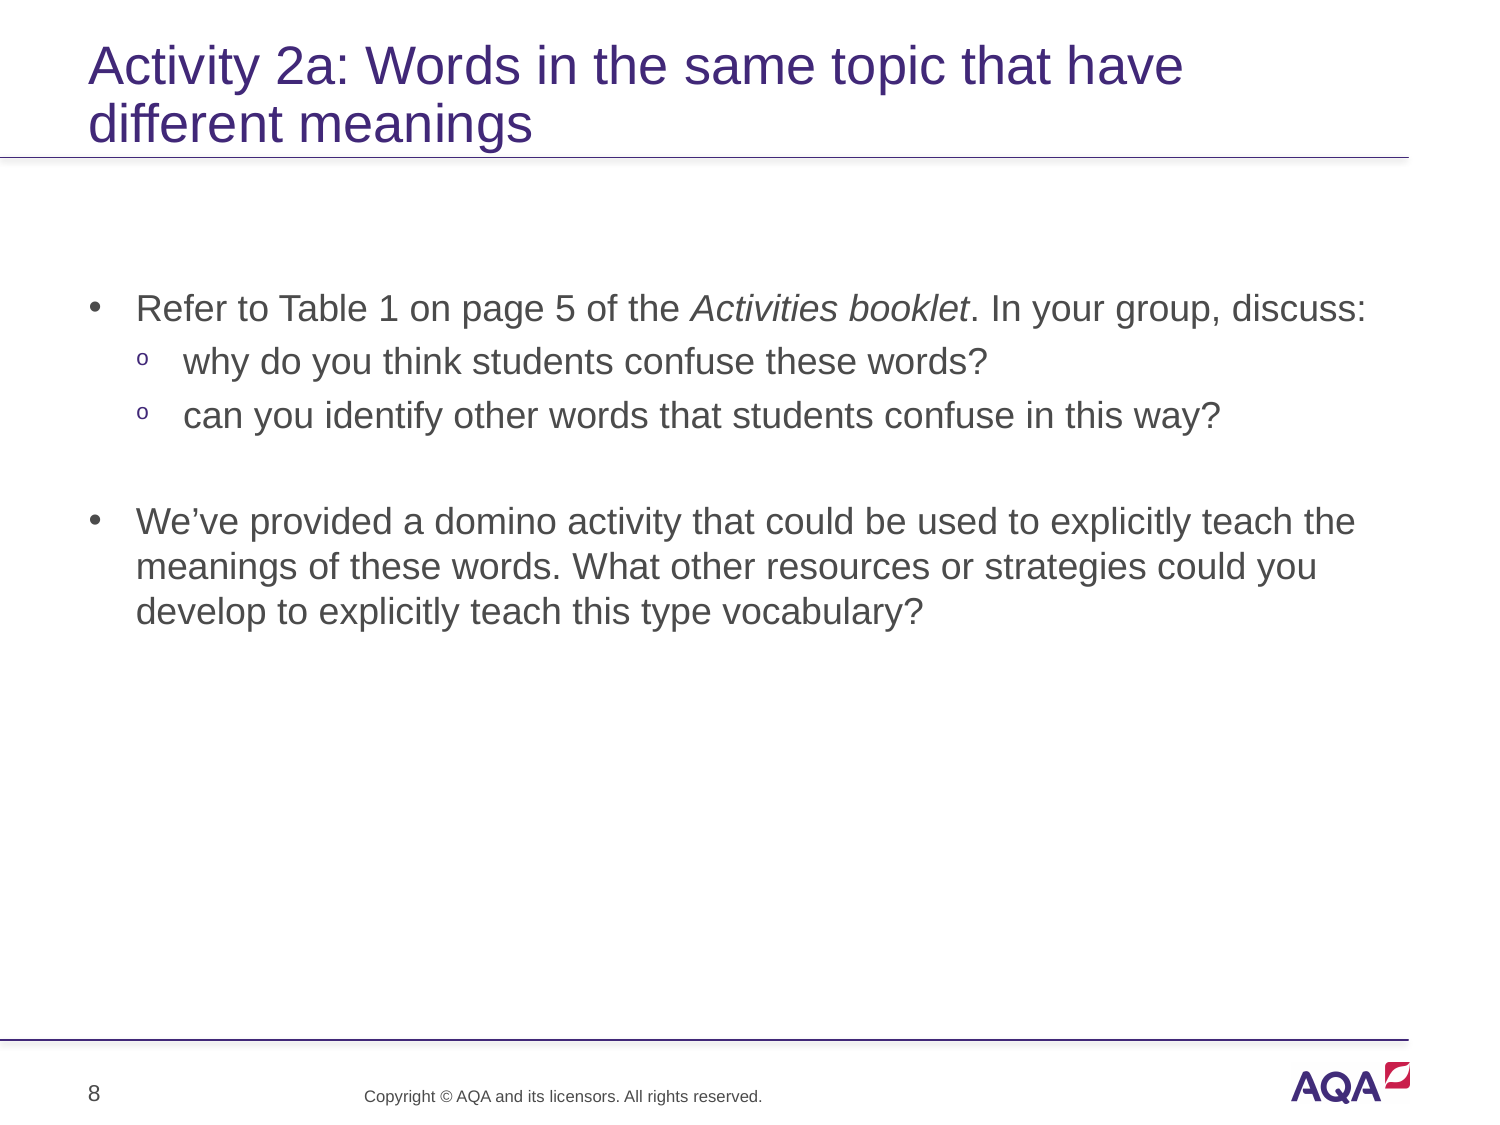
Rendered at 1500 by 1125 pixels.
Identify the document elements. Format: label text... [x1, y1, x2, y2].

footer Copyright © AQA and its licensors. All rights reserved. [249, 1084, 764, 1124]
list Refer to Table 1 on page 5 of the Activities booklet. In your group, discuss: why do you think students confuse these words? can you identify other words that students confuse in this way? We’ve provided a domino activity that could be used to explicitly teach the meanings of these words. What other resources or strategies could you develop to explicitly teach this type vocabulary? [88, 284, 1409, 1007]
slide_number 8 [72, 1062, 188, 1123]
picture [1291, 1062, 1410, 1104]
title Activity 2a: Words in the same topic that have different meanings [88, 37, 1409, 108]
